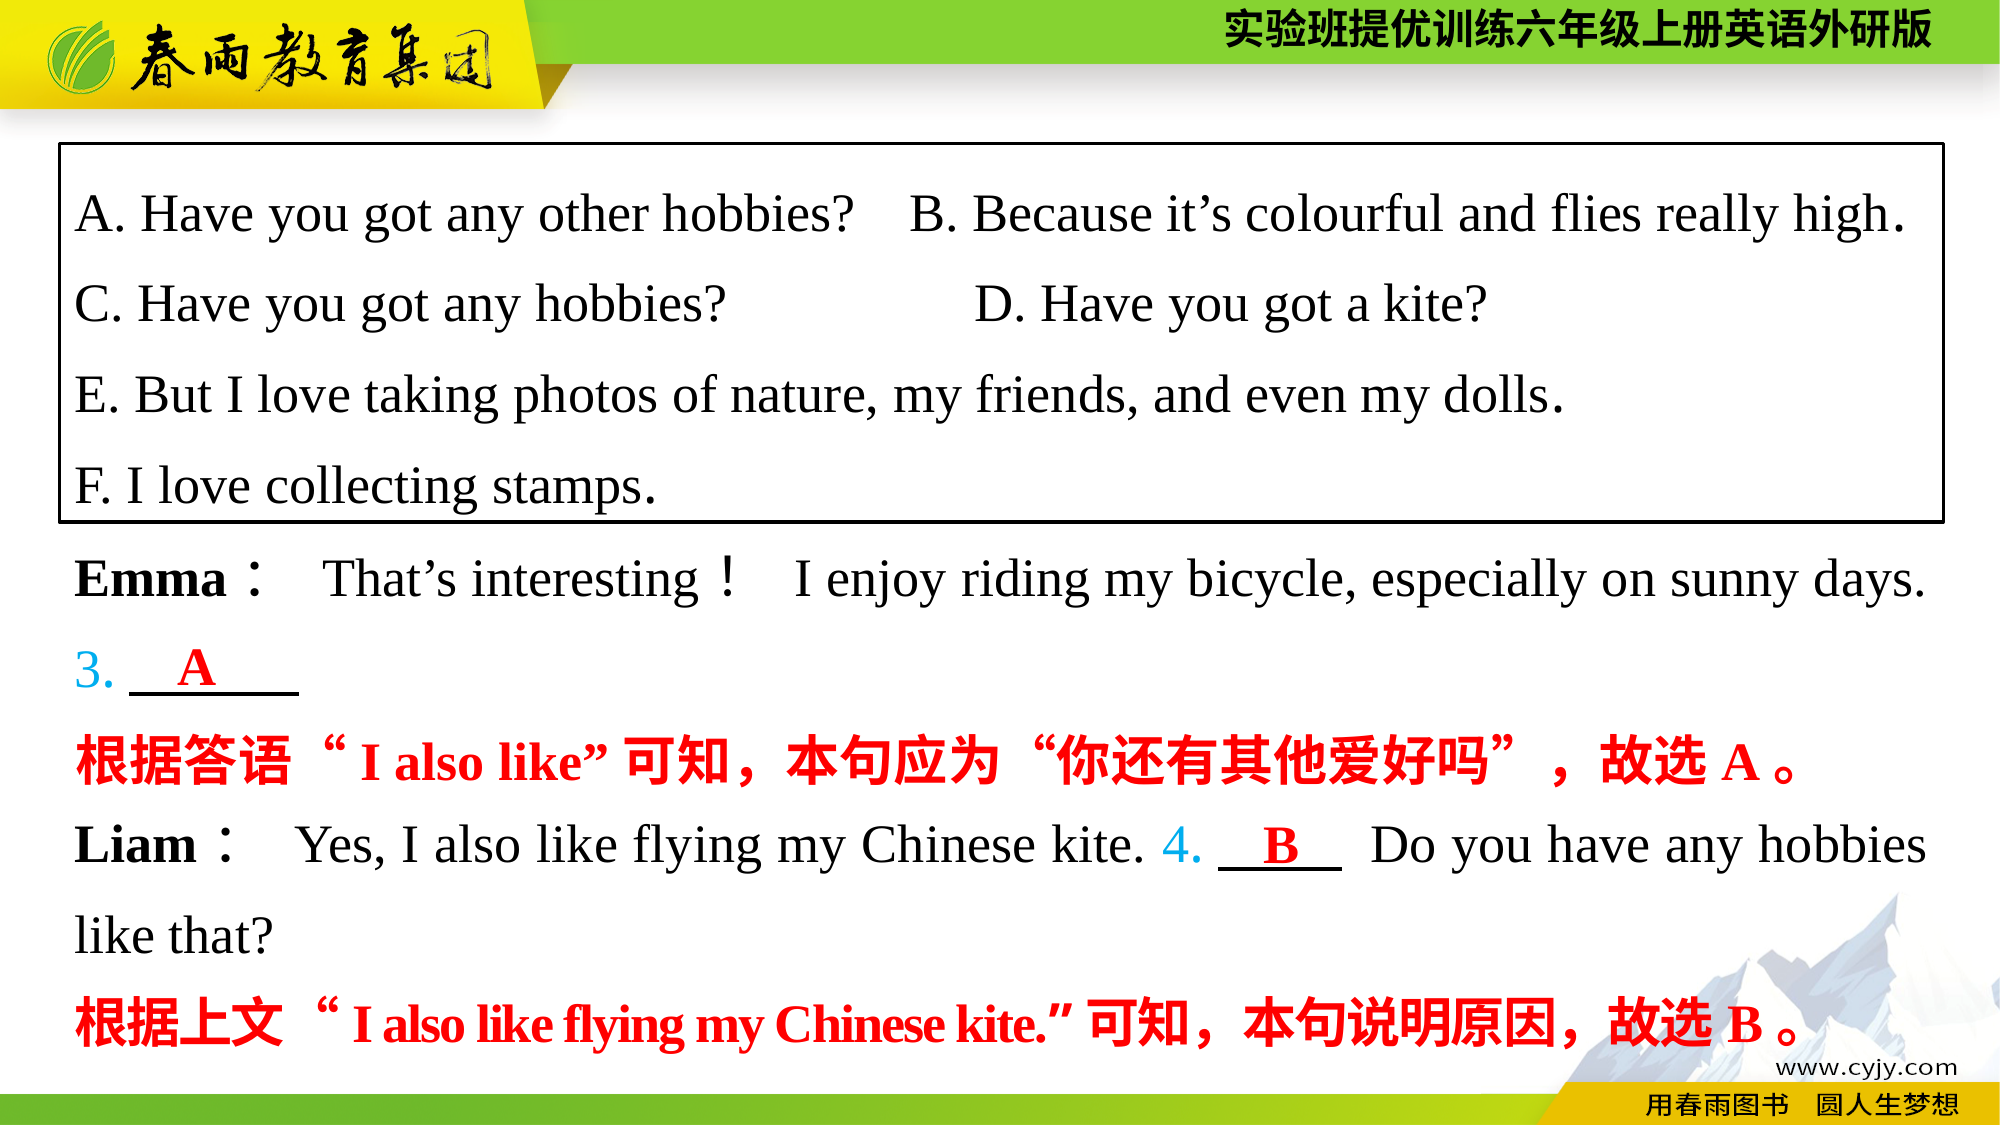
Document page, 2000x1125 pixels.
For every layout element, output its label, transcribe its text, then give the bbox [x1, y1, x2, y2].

text_box A [162, 597, 232, 692]
picture [0, 0, 2000, 1125]
text_box A. Have you got any other hobbies? B. Because it’s colourful and flies really high. C. Have you got any hobbies? D. Have you got a kite? E. But I love taking photos of nature, my friends, and even my dolls. F. I love collecting stamps. [59, 143, 1944, 523]
text_box 根据答语“I also like”可知，本句应为“你还有其他爱好吗”，故选A。 [60, 692, 1945, 799]
text_box Liam： Yes, I also like flying my Chinese kite. 4. Do you have any hobbies like that? [59, 775, 1944, 955]
list Emma： That’s interesting！ I enjoy riding my bicycle, especially on sunny days. 3. 。 [59, 523, 1944, 697]
text_box B [1248, 775, 1315, 882]
text_box 根据上文“I also like flying my Chinese kite.”可知，本句说明原因，故选B。 [59, 955, 1944, 1062]
